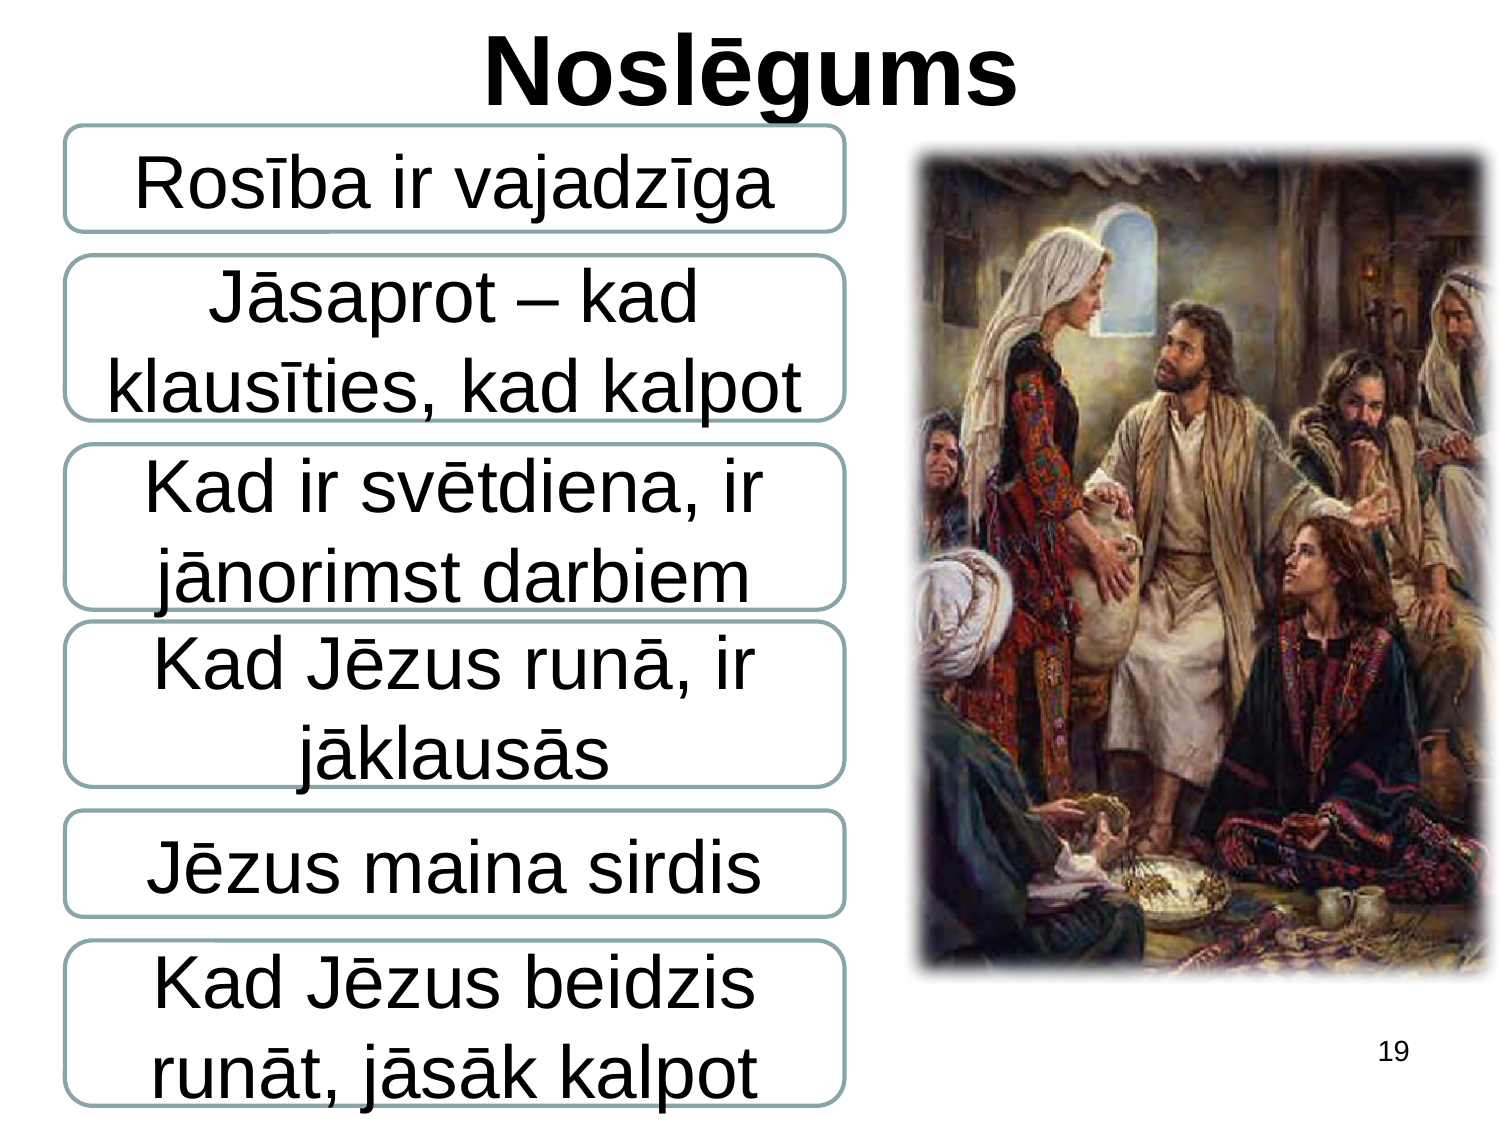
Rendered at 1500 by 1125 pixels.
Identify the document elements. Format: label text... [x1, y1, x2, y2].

slide_number 19 [1074, 1024, 1426, 1103]
text_box Jēzus maina sirdis [62, 808, 847, 919]
text_box Kad Jēzus runā, ir jāklausās [62, 619, 847, 789]
title Noslēgums [76, 0, 1428, 136]
picture [902, 136, 1500, 993]
text_box Kad Jēzus beidzis runāt, jāsāk kalpot [62, 938, 847, 1108]
text_box Kad ir svētdiena, ir jānorimst darbiem [62, 442, 847, 612]
text_box Jāsaprot – kad klausīties, kad kalpot [62, 253, 847, 423]
text_box Rosība ir vajadzīga [62, 123, 847, 234]
